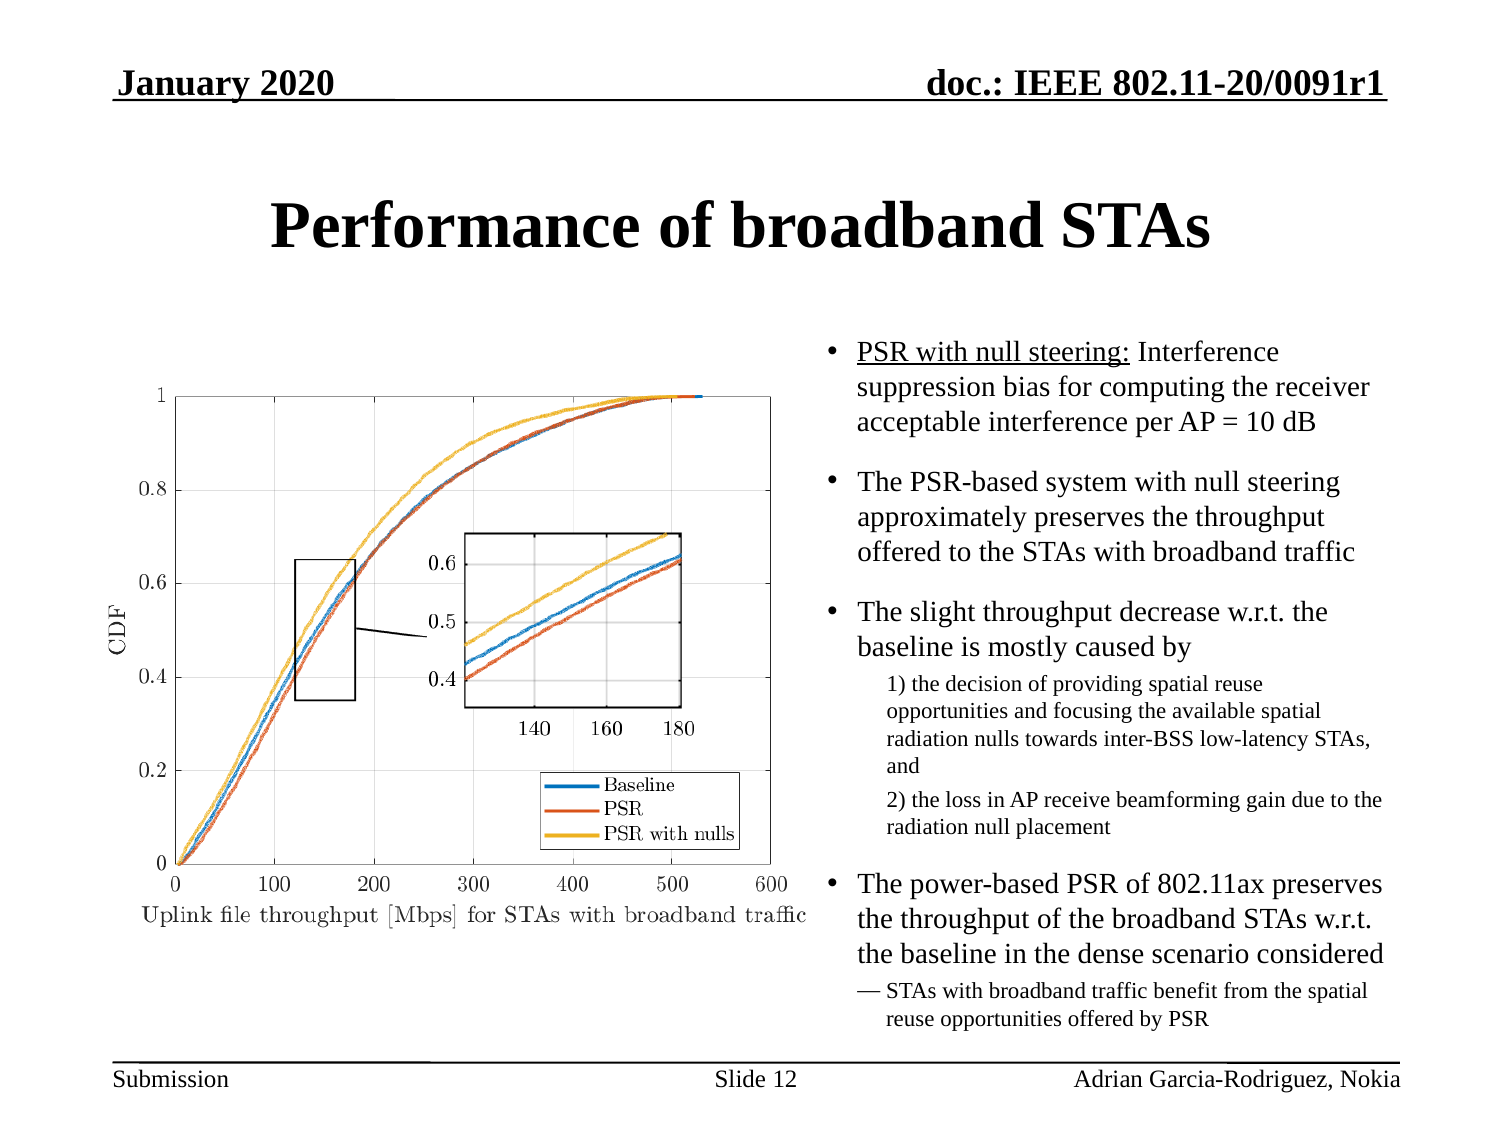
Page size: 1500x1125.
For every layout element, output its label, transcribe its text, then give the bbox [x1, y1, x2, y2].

slide_number Slide 12 [712, 1061, 800, 1123]
text_box PSR with null steering: Interference suppression bias for computing the receiver acceptable interference per AP = 10 dB The PSR-based system with null steering approximately preserves the throughput offered to the STAs with broadband traffic The slight throughput decrease w.r.t. the baseline is mostly caused by 1) the decision of providing spatial reuse opportunities and focusing the available spatial radiation nulls towards inter-BSS low-latency STAs, and 2) the loss in AP receive beamforming gain due to the radiation null placement The power-based PSR of 802.11ax preserves the throughput of the broadband STAs w.r.t. the baseline in the dense scenario considered STAs with broadband traffic benefit from the spatial reuse opportunities offered by PSR [812, 324, 1402, 1055]
footer Adrian Garcia-Rodriguez, Nokia [878, 1061, 1402, 1093]
picture [108, 385, 812, 931]
text_box January 2020 [117, 58, 507, 104]
title Performance of broadband STAs [74, 149, 1426, 291]
